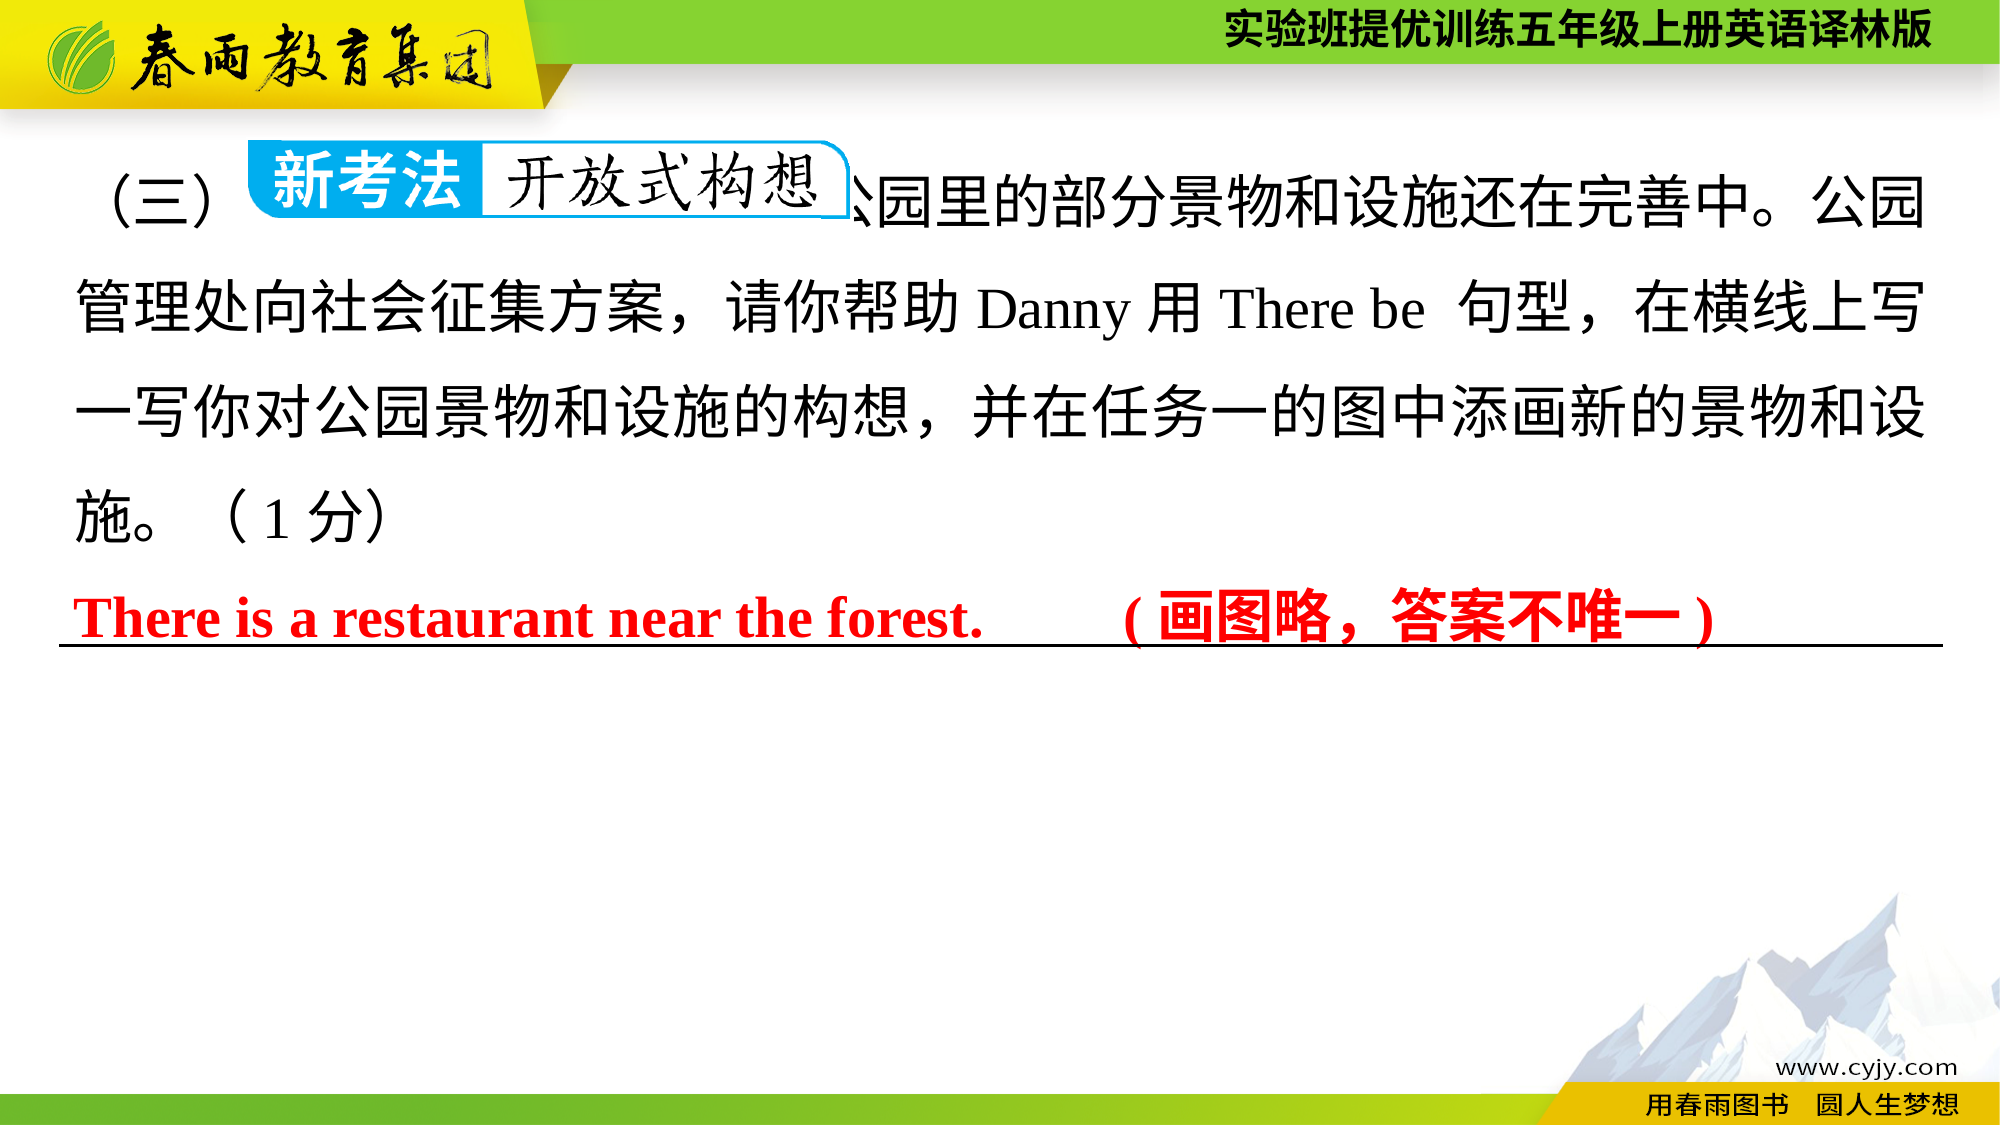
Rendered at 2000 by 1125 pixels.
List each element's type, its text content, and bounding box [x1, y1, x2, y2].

picture [0, 0, 2000, 1125]
list （三） 公园里的部分景物和设施还在完善中。公园管理处向社会征集方案，请你帮助Danny用There be 句型，在横线上写一写你对公园景物和设施的构想，并在任务一的图中添画新的景物和设施。（1分） [59, 122, 1944, 562]
text_box There is a restaurant near the forest. (画图略，答案不唯一) [59, 537, 1863, 644]
